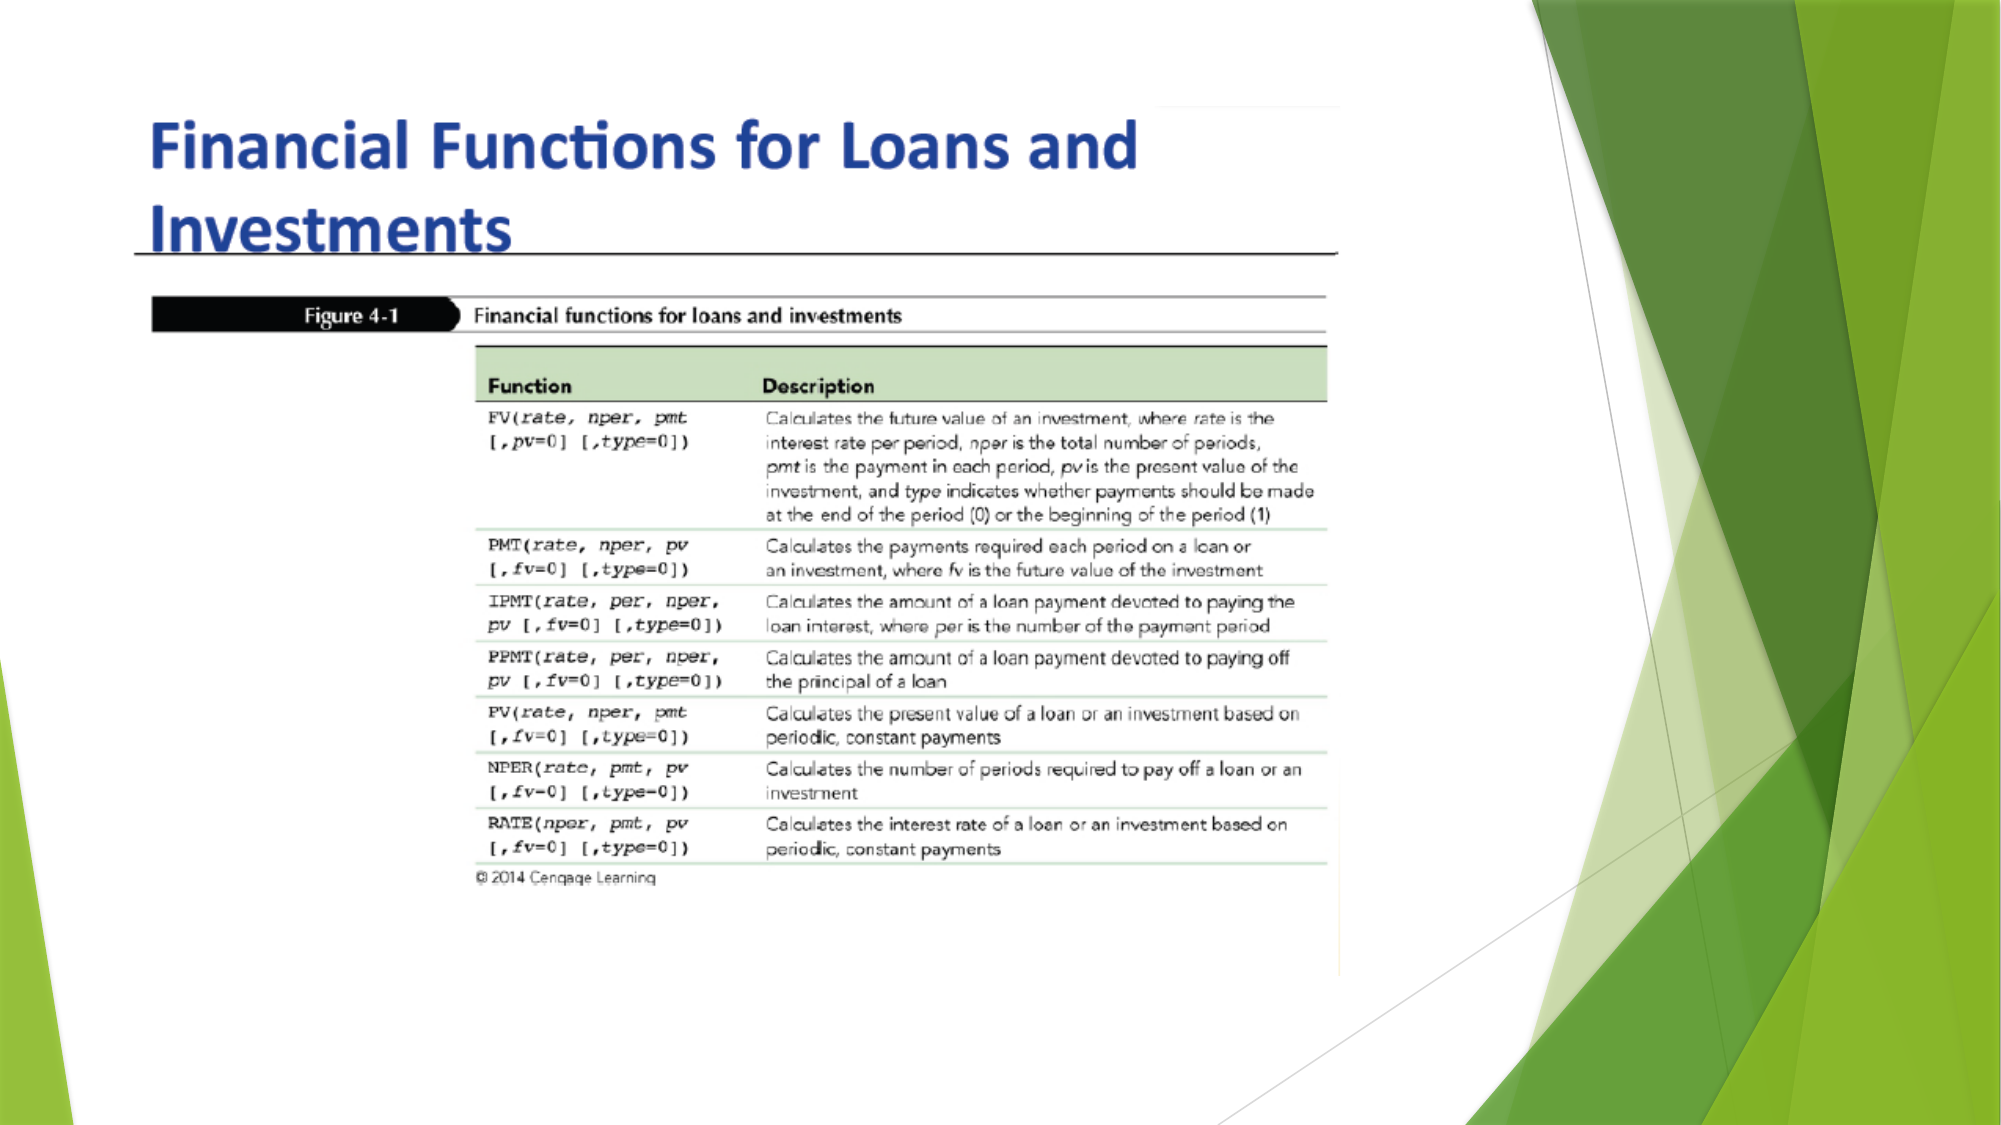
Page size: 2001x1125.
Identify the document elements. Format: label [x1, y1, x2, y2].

picture [113, 106, 1341, 976]
